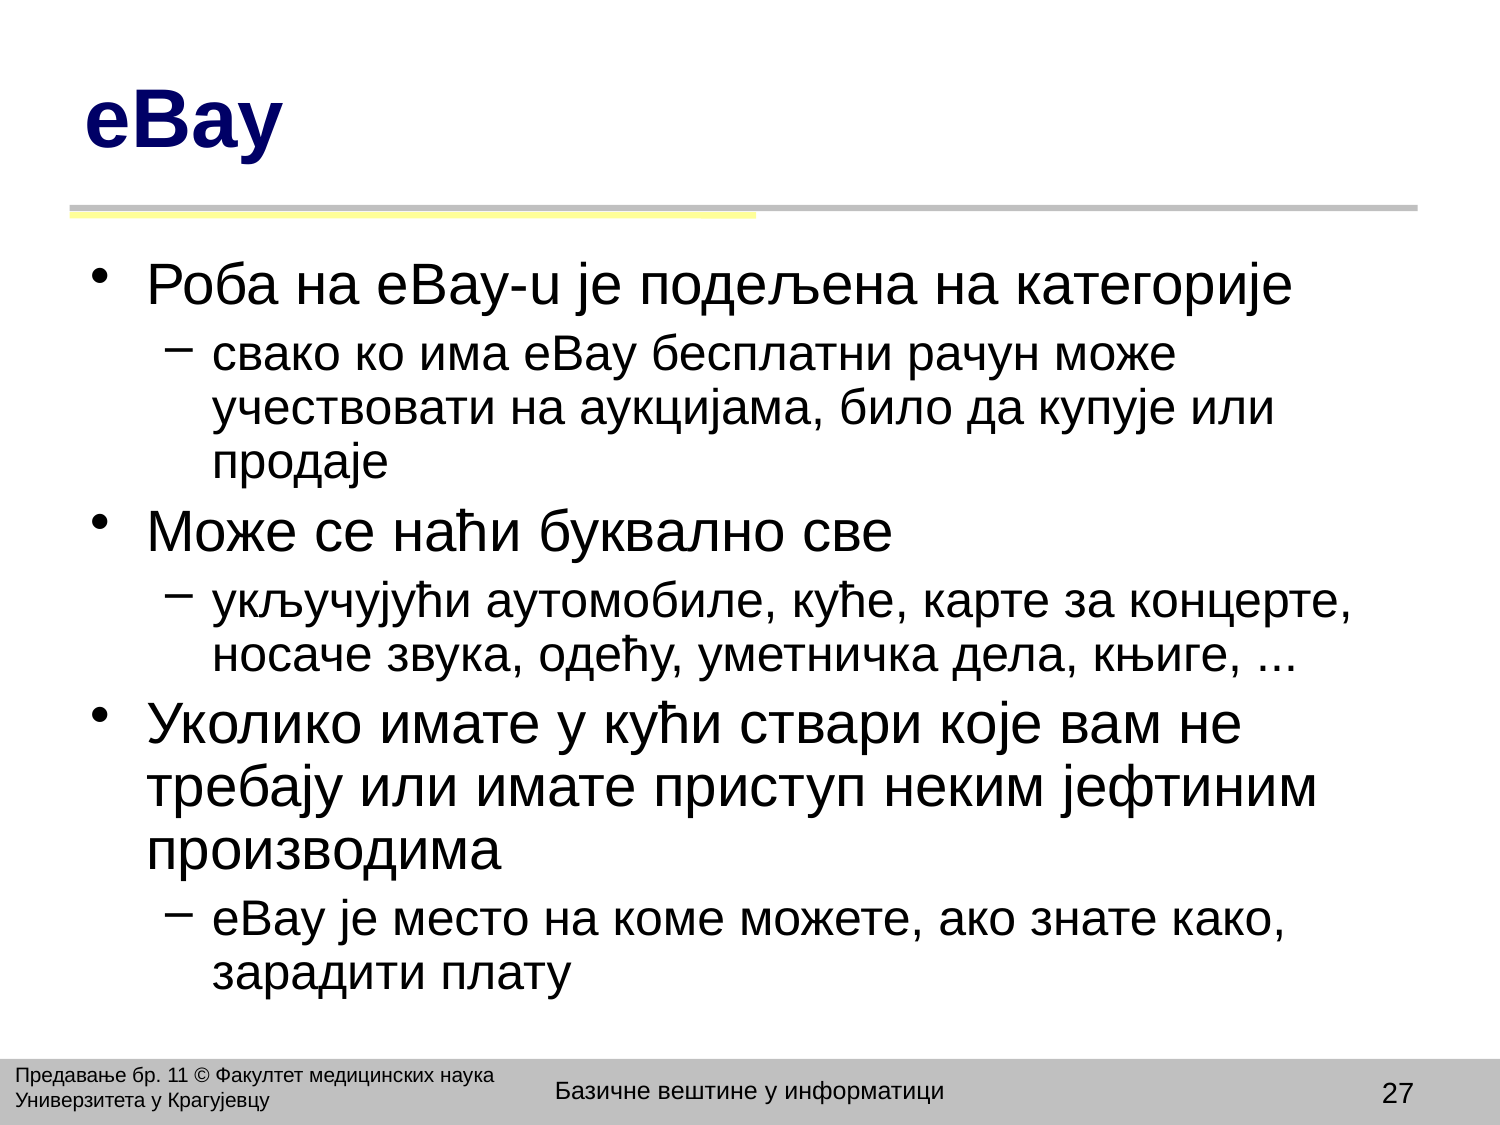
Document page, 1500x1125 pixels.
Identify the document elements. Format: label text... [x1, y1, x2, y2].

slide_number Предавање бр. 11 © Факултет медицинских наука Универзитета у Крагујевцу [0, 1053, 621, 1108]
footer Базичне вештине у информатици [512, 1066, 988, 1125]
list Роба на eBay-u је подељена на категорије свако ко има eBay бесплатни рачун може учествовати на аукцијама, било да купује или продаје Може се наћи буквално све укључујући аутомобиле, куће, карте за концерте, носаче звука, одећу, уметничка дела, књиге, ... Уколико имате у кући ствари које вам не требају или имате приступ неким јефтиним производима eBay је место на коме можете, ако знате како, зарадити плату [74, 246, 1426, 1023]
title eBay [69, 19, 1426, 208]
slide_number 27 [1079, 1066, 1430, 1125]
